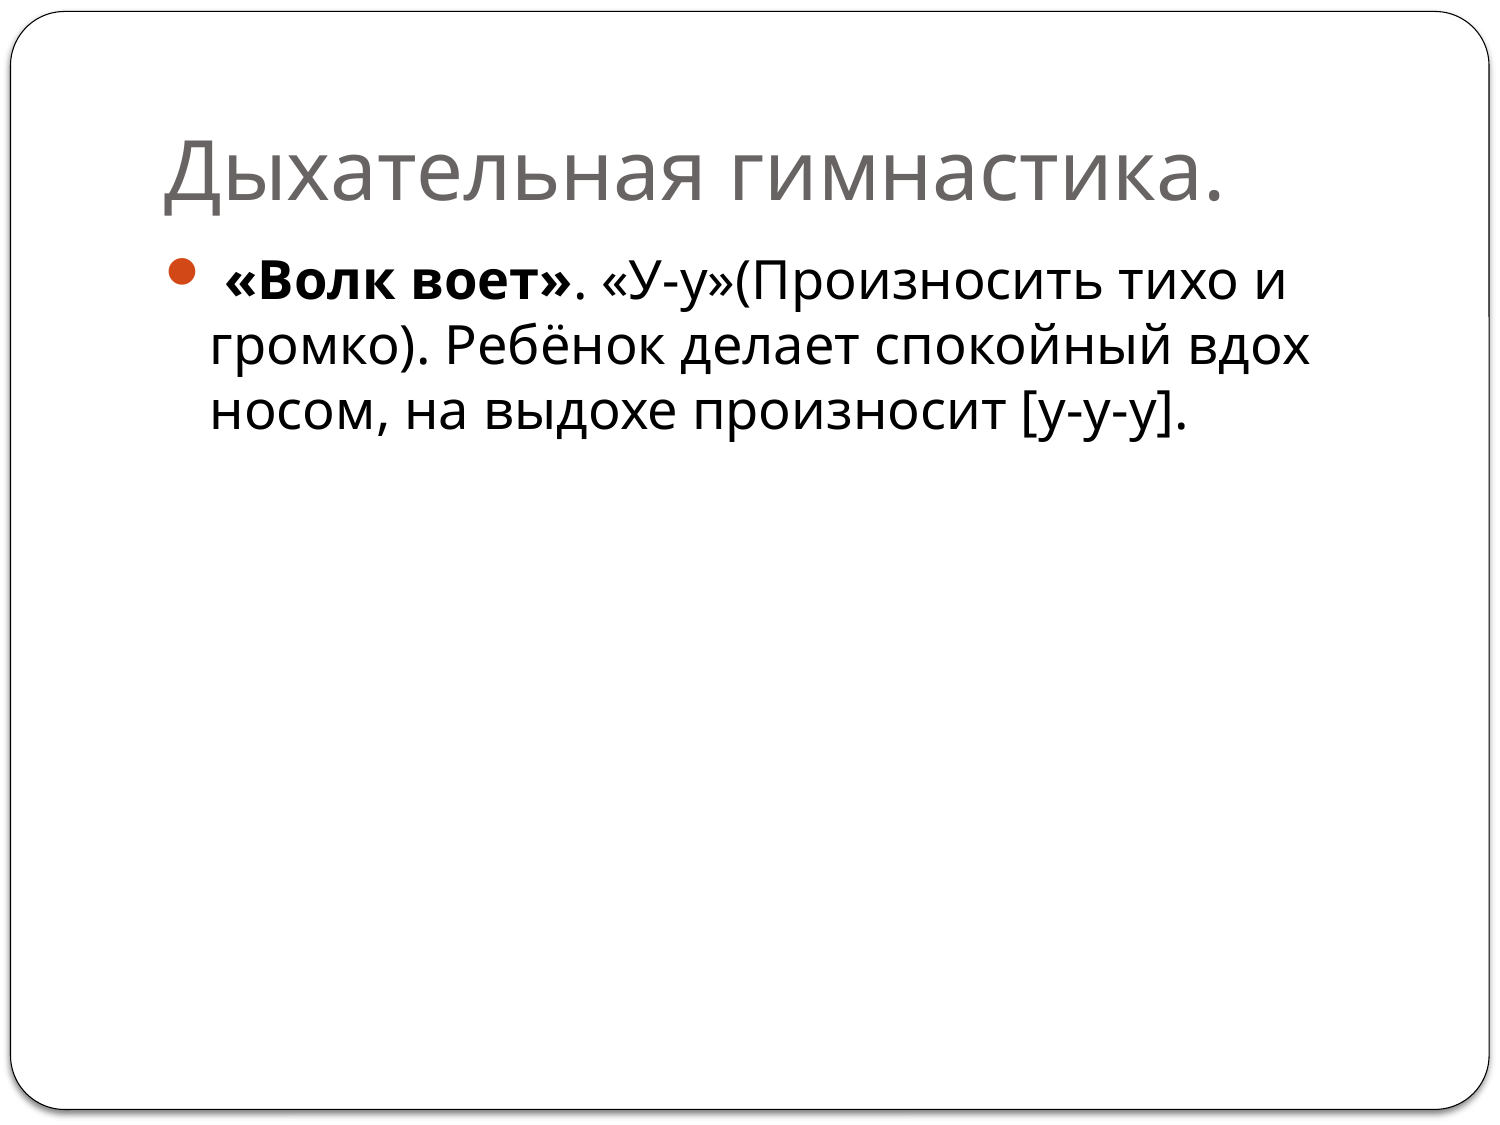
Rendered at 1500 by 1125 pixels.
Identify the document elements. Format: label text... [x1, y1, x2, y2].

title Дыхательная гимнастика. [150, 45, 1425, 233]
list «Волк воет». «У-у»(Произносить тихо и громко). Ребёнок делает спокойный вдох носом, на выдохе произносит [у-у-у]. [150, 237, 1425, 988]
